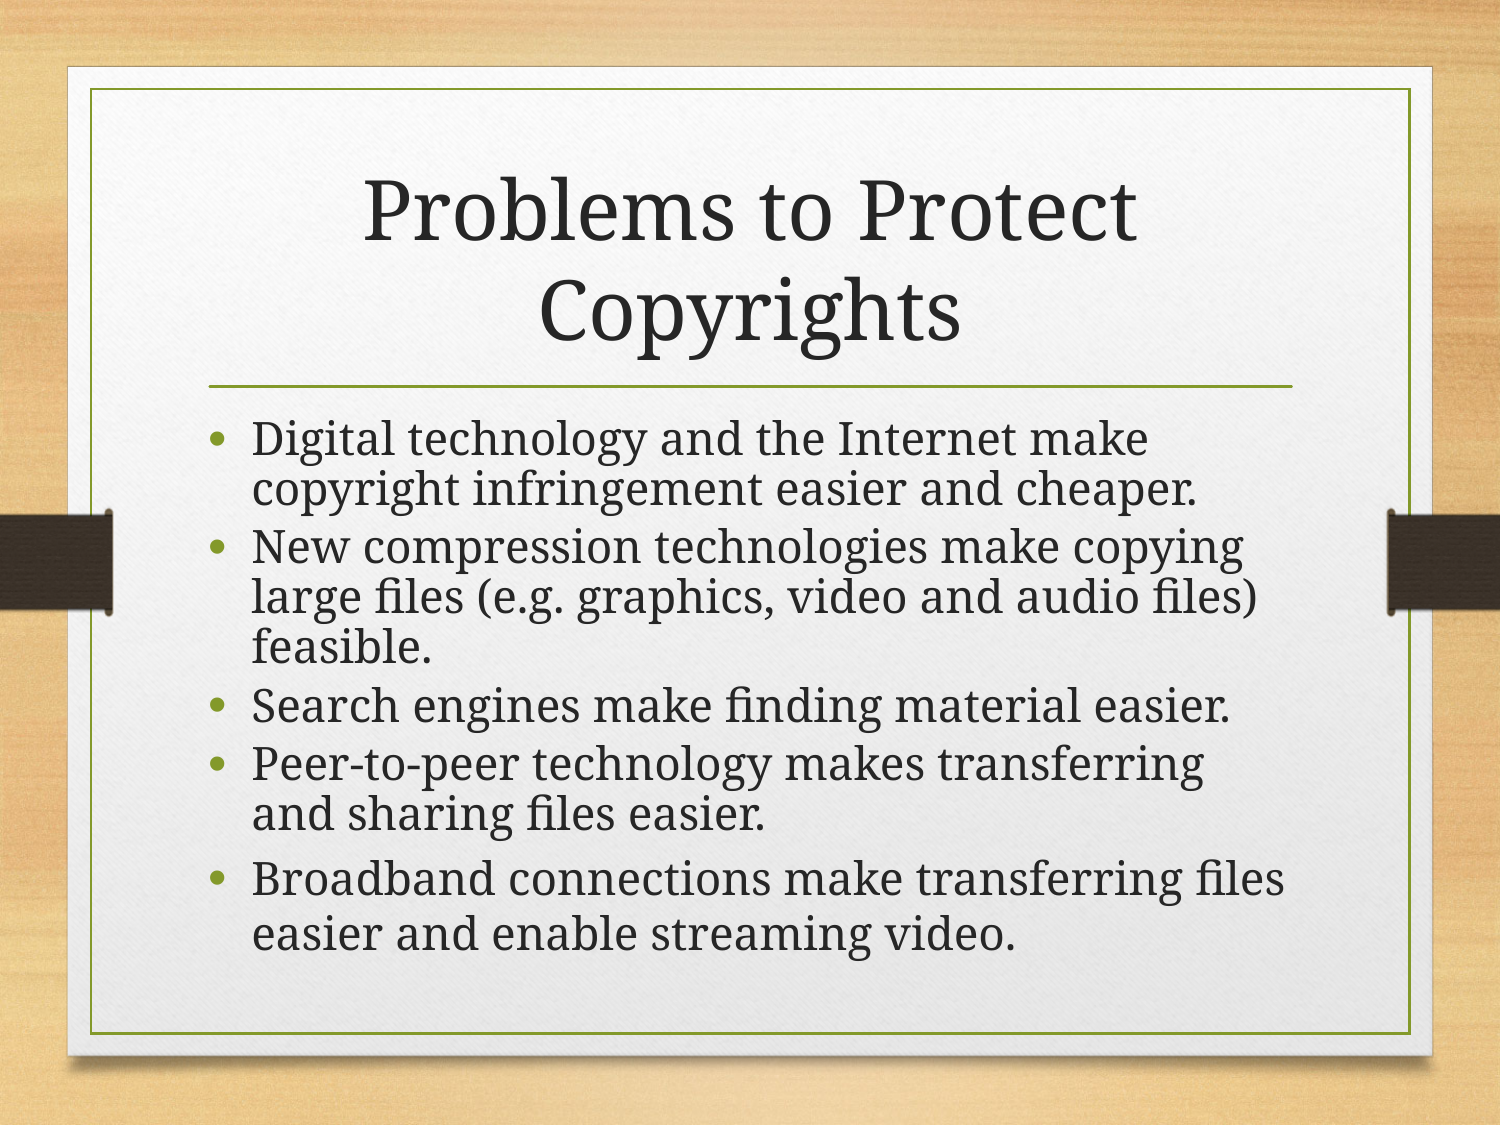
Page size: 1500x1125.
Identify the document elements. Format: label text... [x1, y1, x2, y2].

title Problems to Protect Copyrights [193, 150, 1309, 365]
list Digital technology and the Internet make copyright infringement easier and cheaper. New compression technologies make copying large files (e.g. graphics, video and audio files) feasible. Search engines make finding material easier. Peer-to-peer technology makes transferring and sharing files easier. Broadband connections make transferring files easier and enable streaming video. [193, 408, 1309, 974]
picture [0, 0, 1500, 1125]
